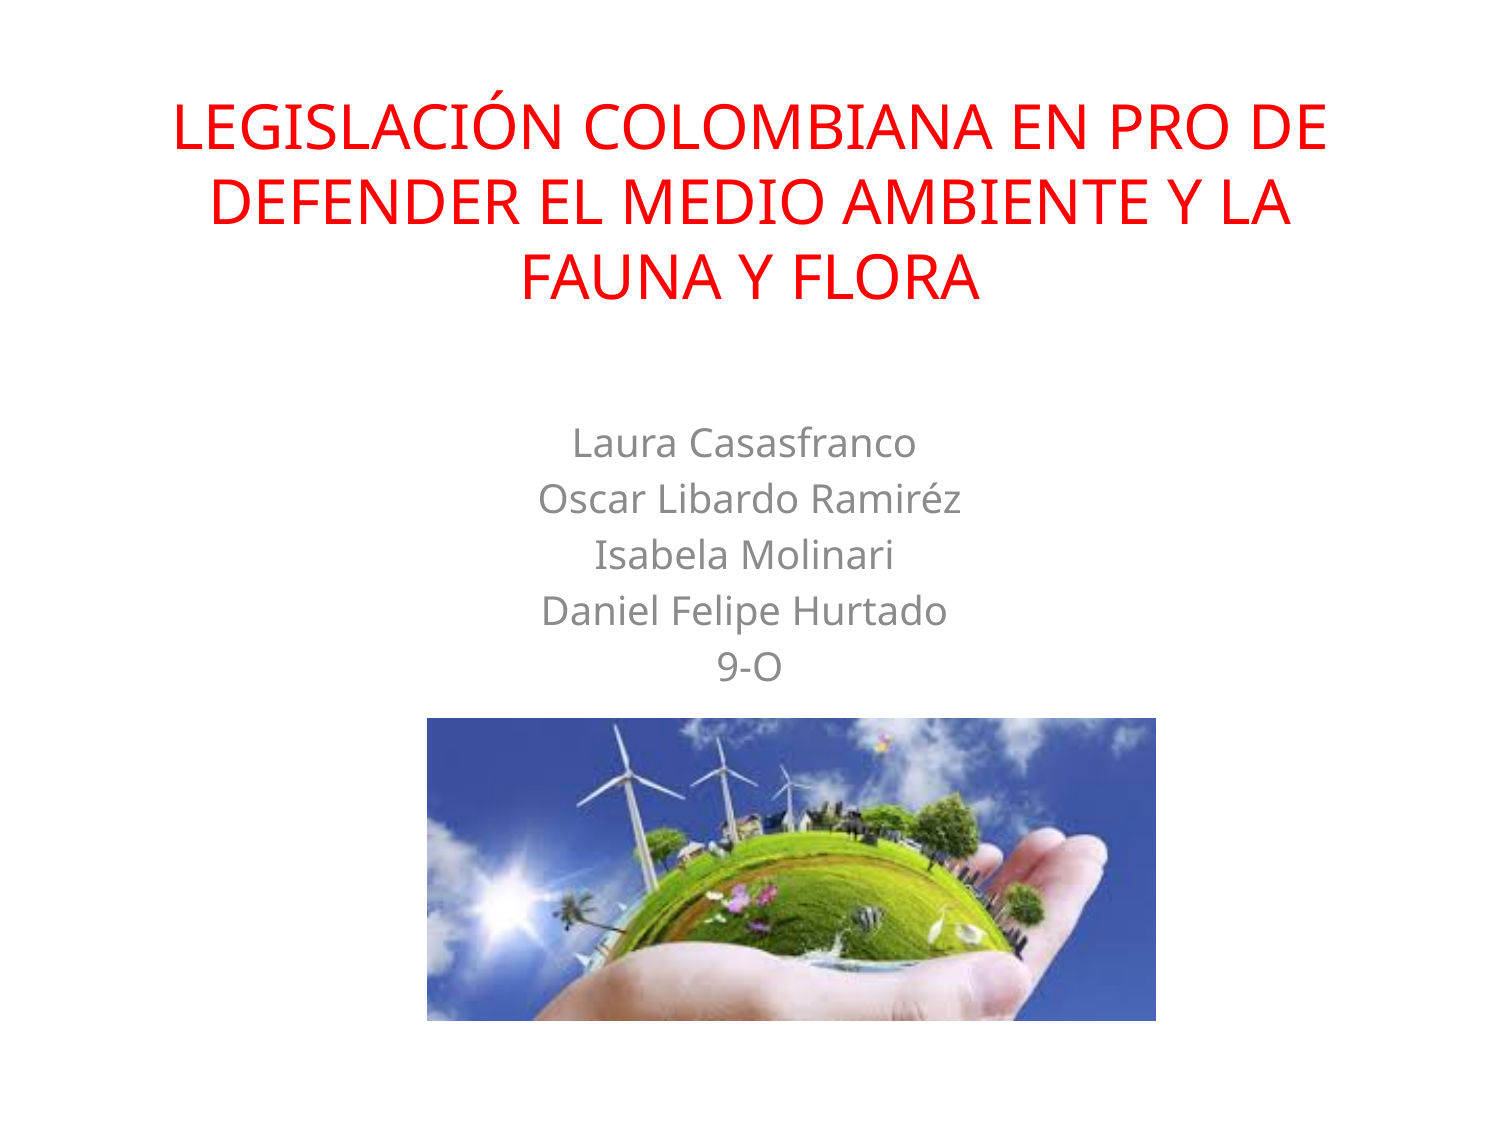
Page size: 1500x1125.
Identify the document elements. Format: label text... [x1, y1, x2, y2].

title LEGISLACIÓN COLOMBIANA EN PRO DE DEFENDER EL MEDIO AMBIENTE Y LA FAUNA Y FLORA [112, 79, 1388, 321]
picture [427, 718, 1156, 1021]
subtitle Laura Casasfranco Oscar Libardo Ramiréz Isabela Molinari Daniel Felipe Hurtado 9-O [225, 410, 1275, 698]
